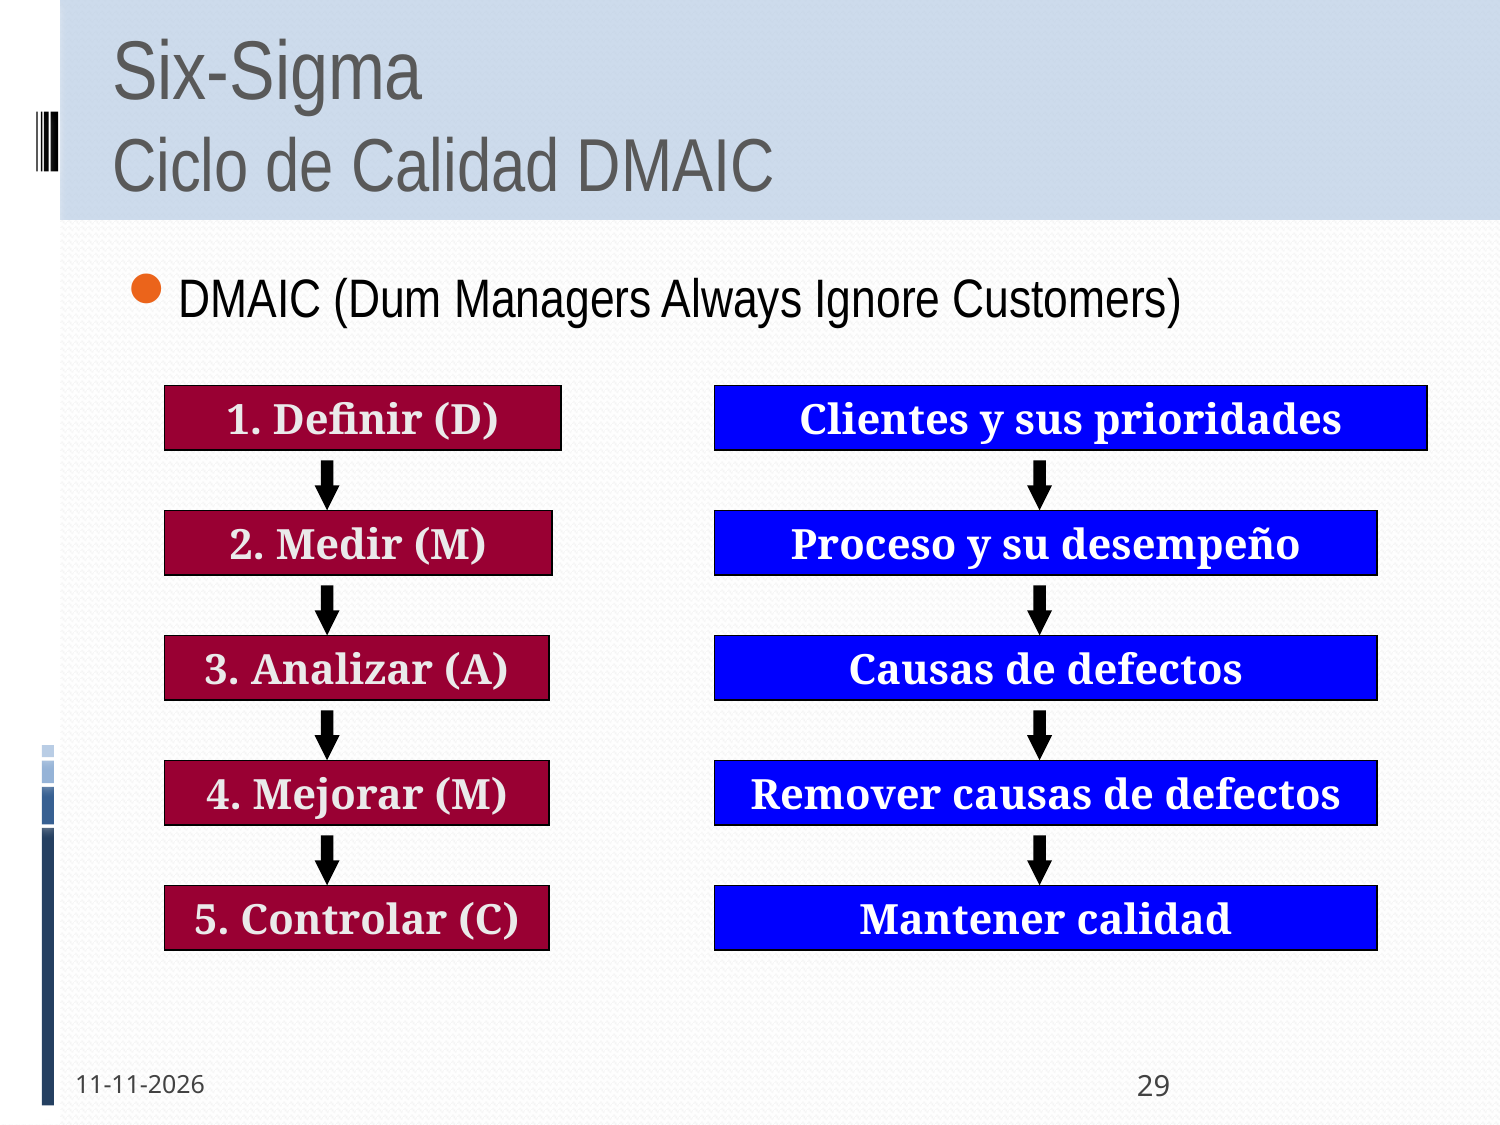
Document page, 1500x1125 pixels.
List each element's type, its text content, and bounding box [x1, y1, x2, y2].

title Six-Sigma Ciclo de Calidad DMAIC [111, 18, 1436, 207]
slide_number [75, 1042, 243, 1103]
text_box Remover causas de defectos [714, 760, 1377, 826]
text_box [322, 460, 332, 510]
text_box [1035, 710, 1044, 760]
text_box [1035, 585, 1044, 635]
list DMAIC (Dum Managers Always Ignore Customers) [111, 255, 1436, 1038]
text_box 3. Analizar (A) [164, 635, 550, 701]
text_box [1035, 835, 1044, 885]
text_box 4. Mejorar (M) [164, 760, 550, 826]
text_box [322, 835, 332, 885]
slide_number 29 [1045, 1046, 1171, 1107]
text_box Causas de defectos [714, 635, 1377, 701]
text_box Clientes y sus prioridades [714, 385, 1428, 451]
text_box [322, 710, 332, 760]
text_box Proceso y su desempeño [714, 510, 1377, 576]
text_box Mantener calidad [714, 885, 1377, 951]
text_box 1. Definir (D) [164, 385, 561, 451]
text_box [322, 585, 332, 635]
text_box 5. Controlar (C) [164, 885, 550, 951]
text_box 2. Medir (M) [164, 510, 552, 576]
text_box [1035, 460, 1044, 510]
